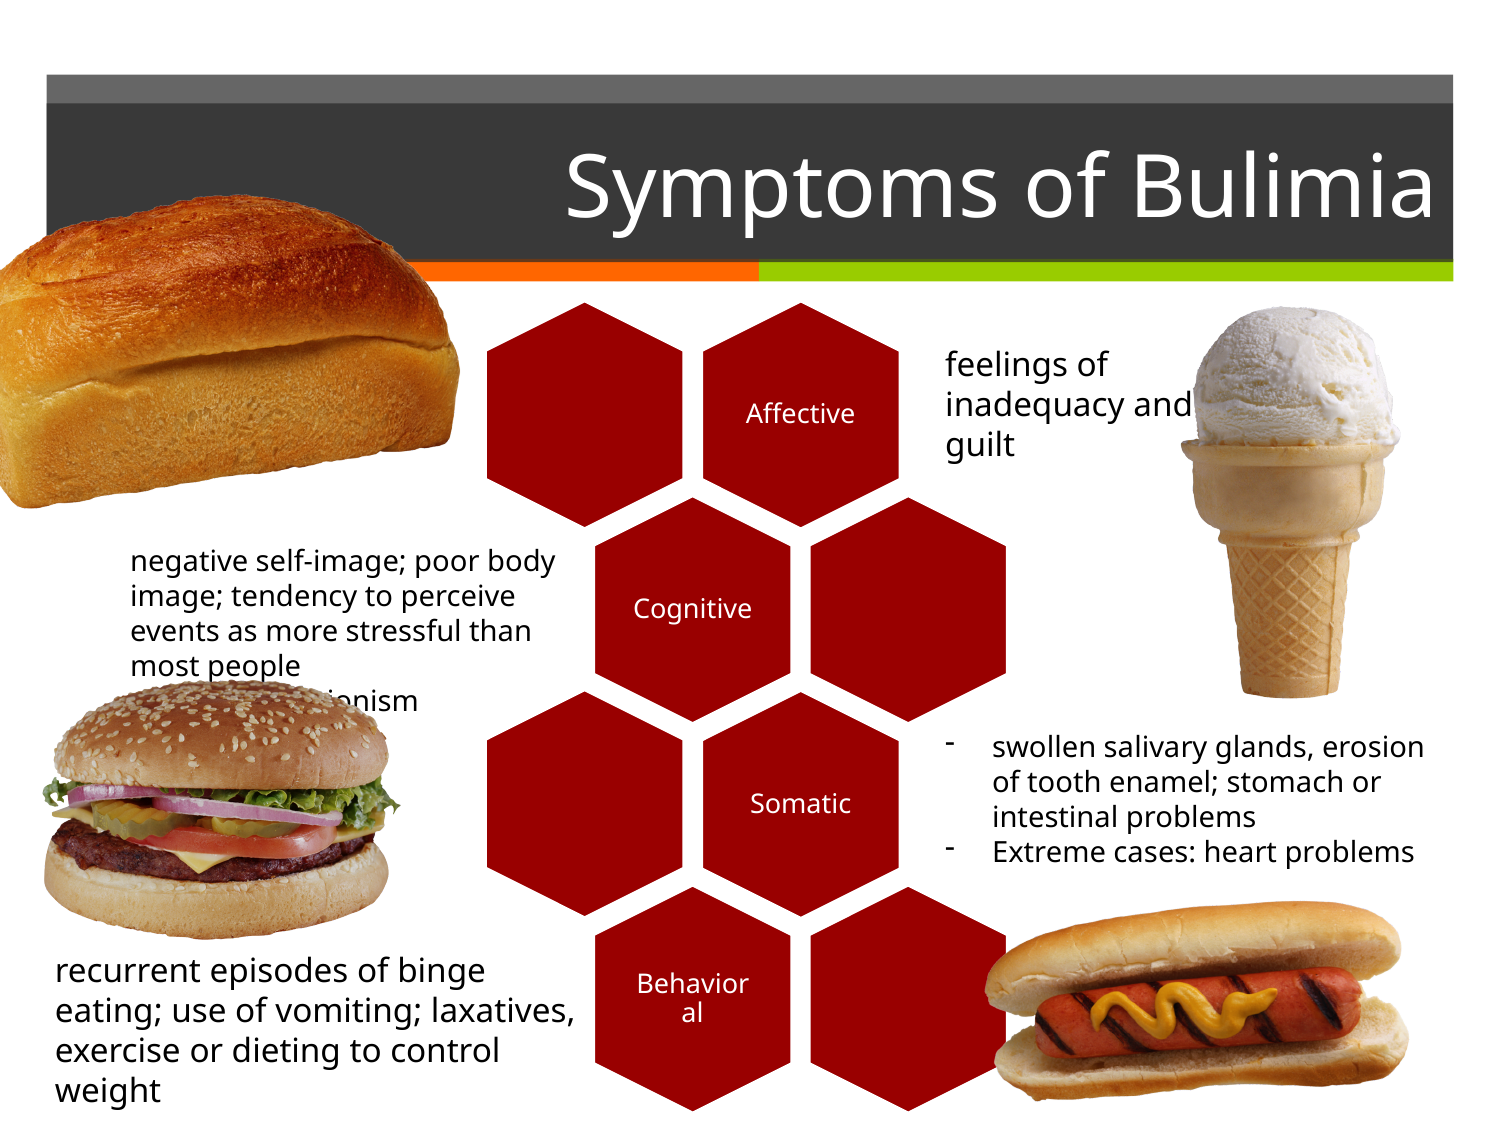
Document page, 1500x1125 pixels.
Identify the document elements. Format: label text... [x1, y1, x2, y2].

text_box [484, 299, 685, 530]
picture [1177, 299, 1404, 704]
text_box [807, 494, 1009, 725]
title Symptoms of Bulimia [46, 103, 1454, 263]
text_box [700, 299, 902, 498]
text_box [484, 688, 685, 919]
text_box feelings of inadequacy and guilt [930, 336, 1167, 511]
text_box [807, 883, 977, 1115]
picture [988, 793, 1453, 1125]
picture [39, 677, 403, 943]
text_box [700, 689, 902, 887]
text_box negative self-image; poor body image; tendency to perceive events as more stressful than most people would; perfectionism [115, 535, 583, 725]
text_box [592, 494, 793, 725]
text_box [592, 883, 793, 1115]
text_box swollen salivary glands, erosion of tooth enamel; stomach or intestinal problems Extreme cases: heart problems [930, 720, 1454, 876]
picture [0, 189, 464, 514]
text_box recurrent episodes of binge eating; use of vomiting; laxatives, exercise or dieting to control weight [40, 941, 583, 1117]
